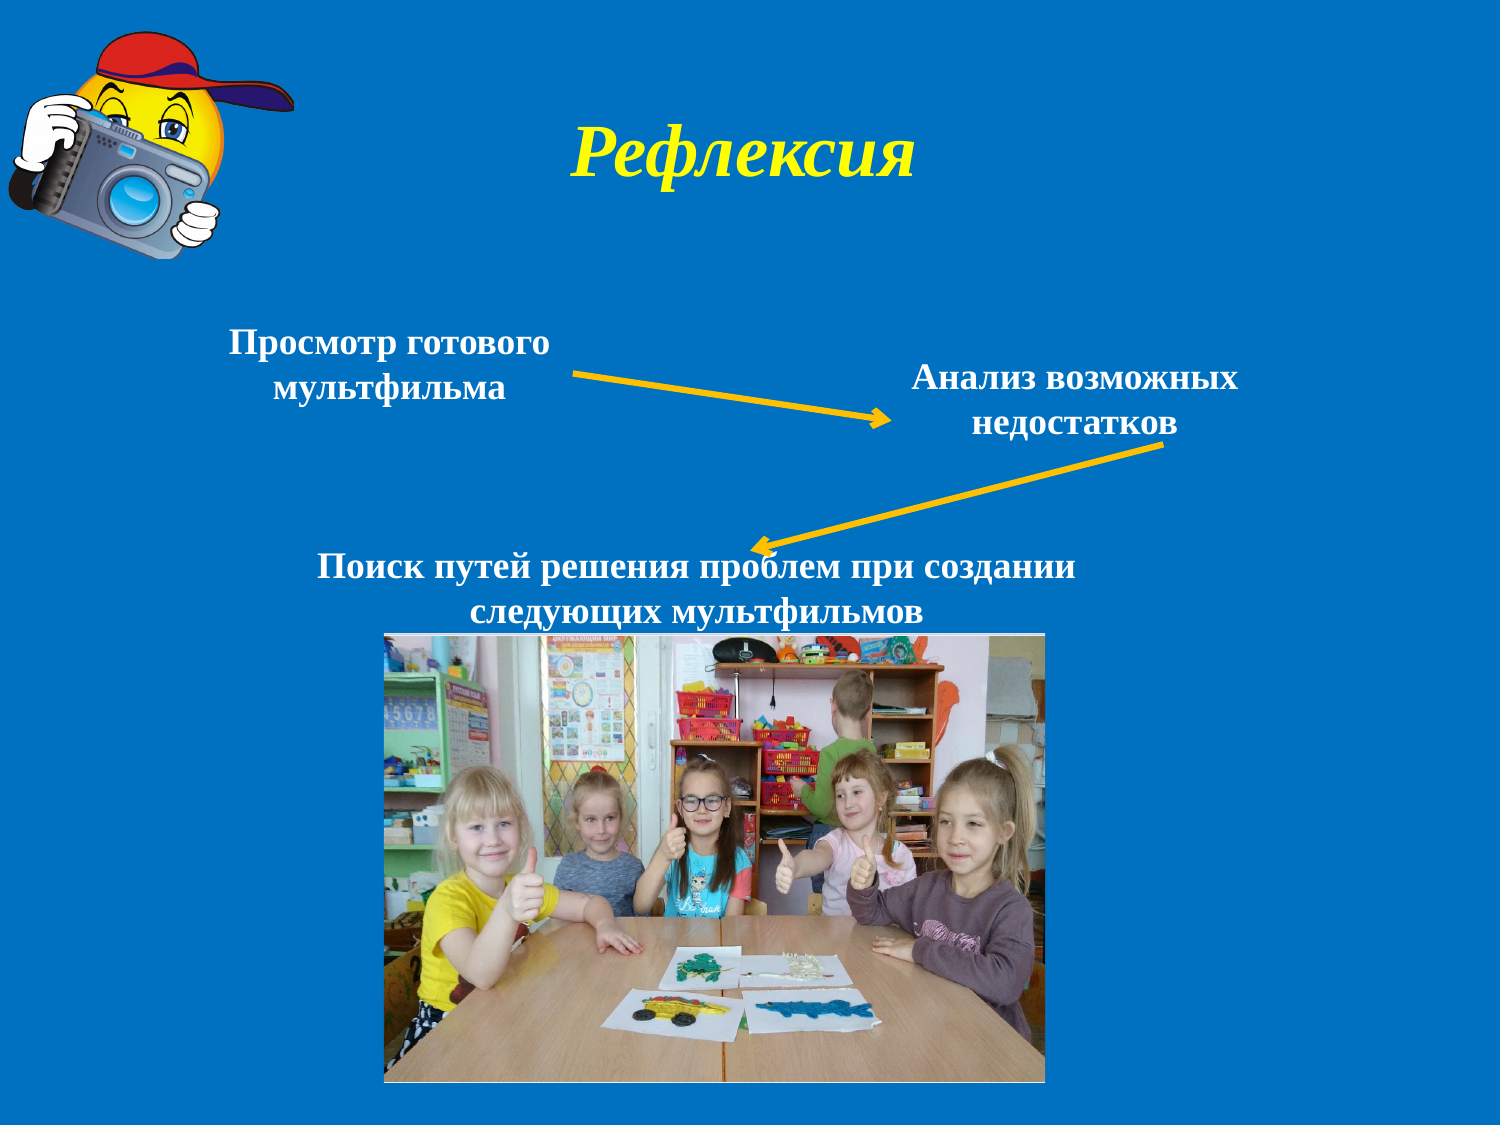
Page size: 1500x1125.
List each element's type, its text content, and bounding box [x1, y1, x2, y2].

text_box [749, 444, 1164, 551]
text_box Просмотр готового мультфильма [193, 301, 587, 423]
picture [383, 633, 1046, 1083]
text_box Рефлексия [298, 88, 1331, 206]
text_box Поиск путей решения проблем при создании следующих мультфильмов [275, 525, 1118, 647]
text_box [572, 373, 892, 421]
text_box Анализ возможных недостатков [878, 336, 1272, 458]
picture [0, 30, 294, 260]
